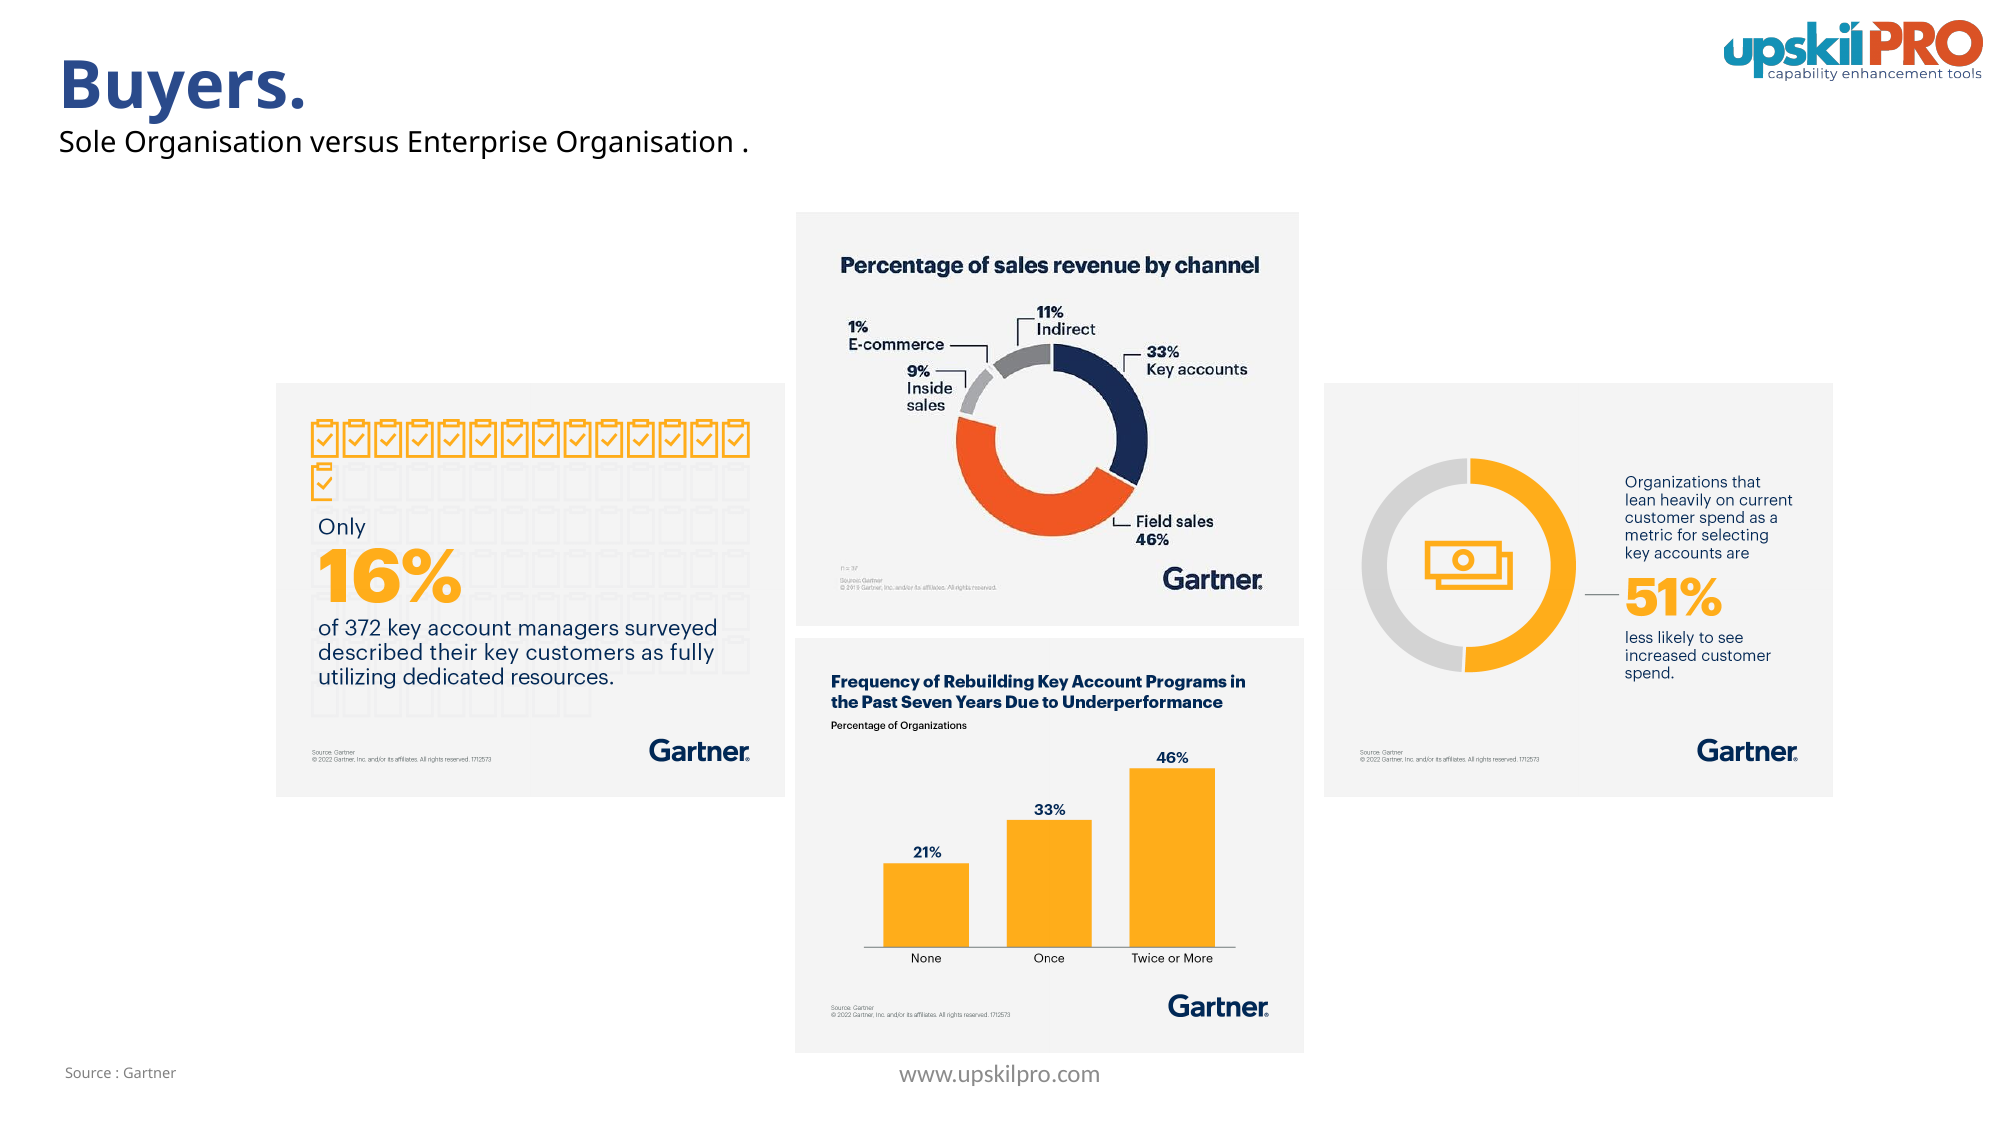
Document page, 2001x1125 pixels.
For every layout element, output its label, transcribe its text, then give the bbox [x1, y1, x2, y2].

picture [796, 211, 1299, 626]
picture [795, 638, 1304, 1053]
picture [1724, 20, 1983, 81]
picture [276, 383, 785, 797]
text_box Source : Gartner [50, 1056, 463, 1089]
footer www.upskilpro.com [662, 1042, 1338, 1103]
picture [1324, 383, 1833, 797]
text_box Buyers. Sole Organisation versus Enterprise Organisation . [44, 34, 1097, 167]
